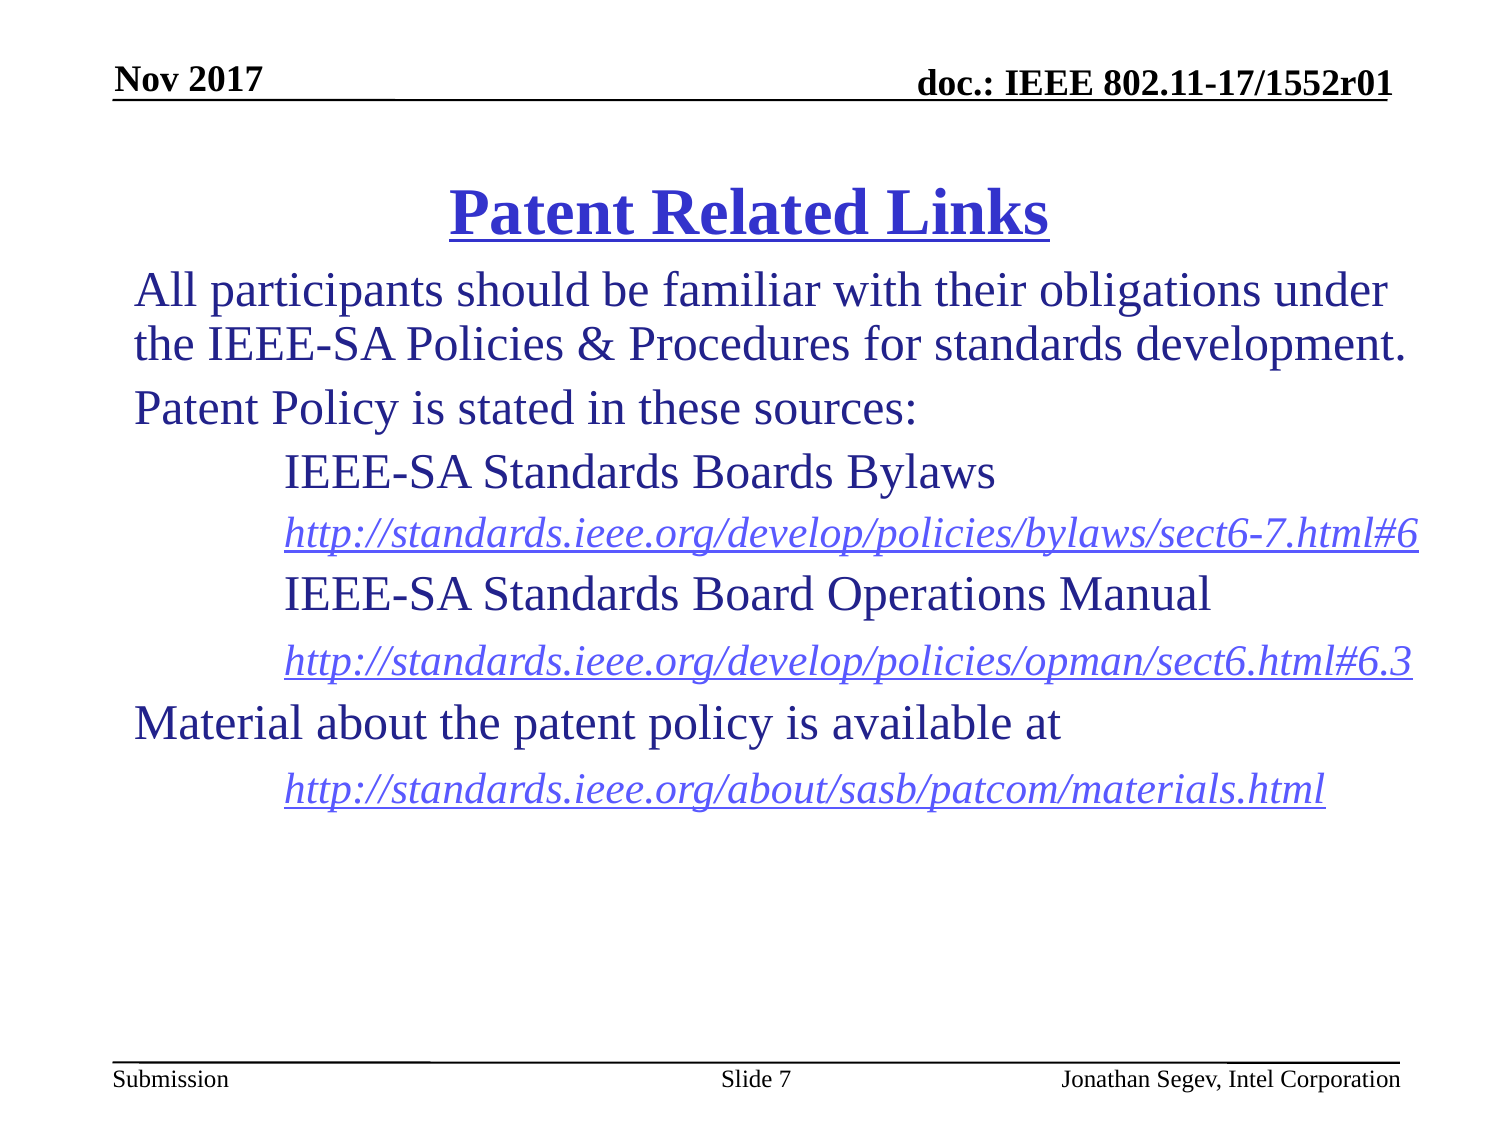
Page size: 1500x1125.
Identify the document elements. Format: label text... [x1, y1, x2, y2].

text_box All participants should be familiar with their obligations under the IEEE-SA Policies & Procedures for standards development. Patent Policy is stated in these sources: IEEE-SA Standards Boards Bylaws http://standards.ieee.org/develop/policies/bylaws/sect6-7.html#6 IEEE-SA Standards Board Operations Manual http://standards.ieee.org/develop/policies/opman/sect6.html#6.3 Material about the patent policy is available at http://standards.ieee.org/about/sasb/patcom/materials.html [0, 255, 1472, 893]
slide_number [114, 54, 423, 100]
footer Jonathan Segev, Intel Corporation [878, 1061, 1402, 1093]
title Patent Related Links [112, 120, 1388, 255]
slide_number Slide 7 [712, 1061, 800, 1123]
